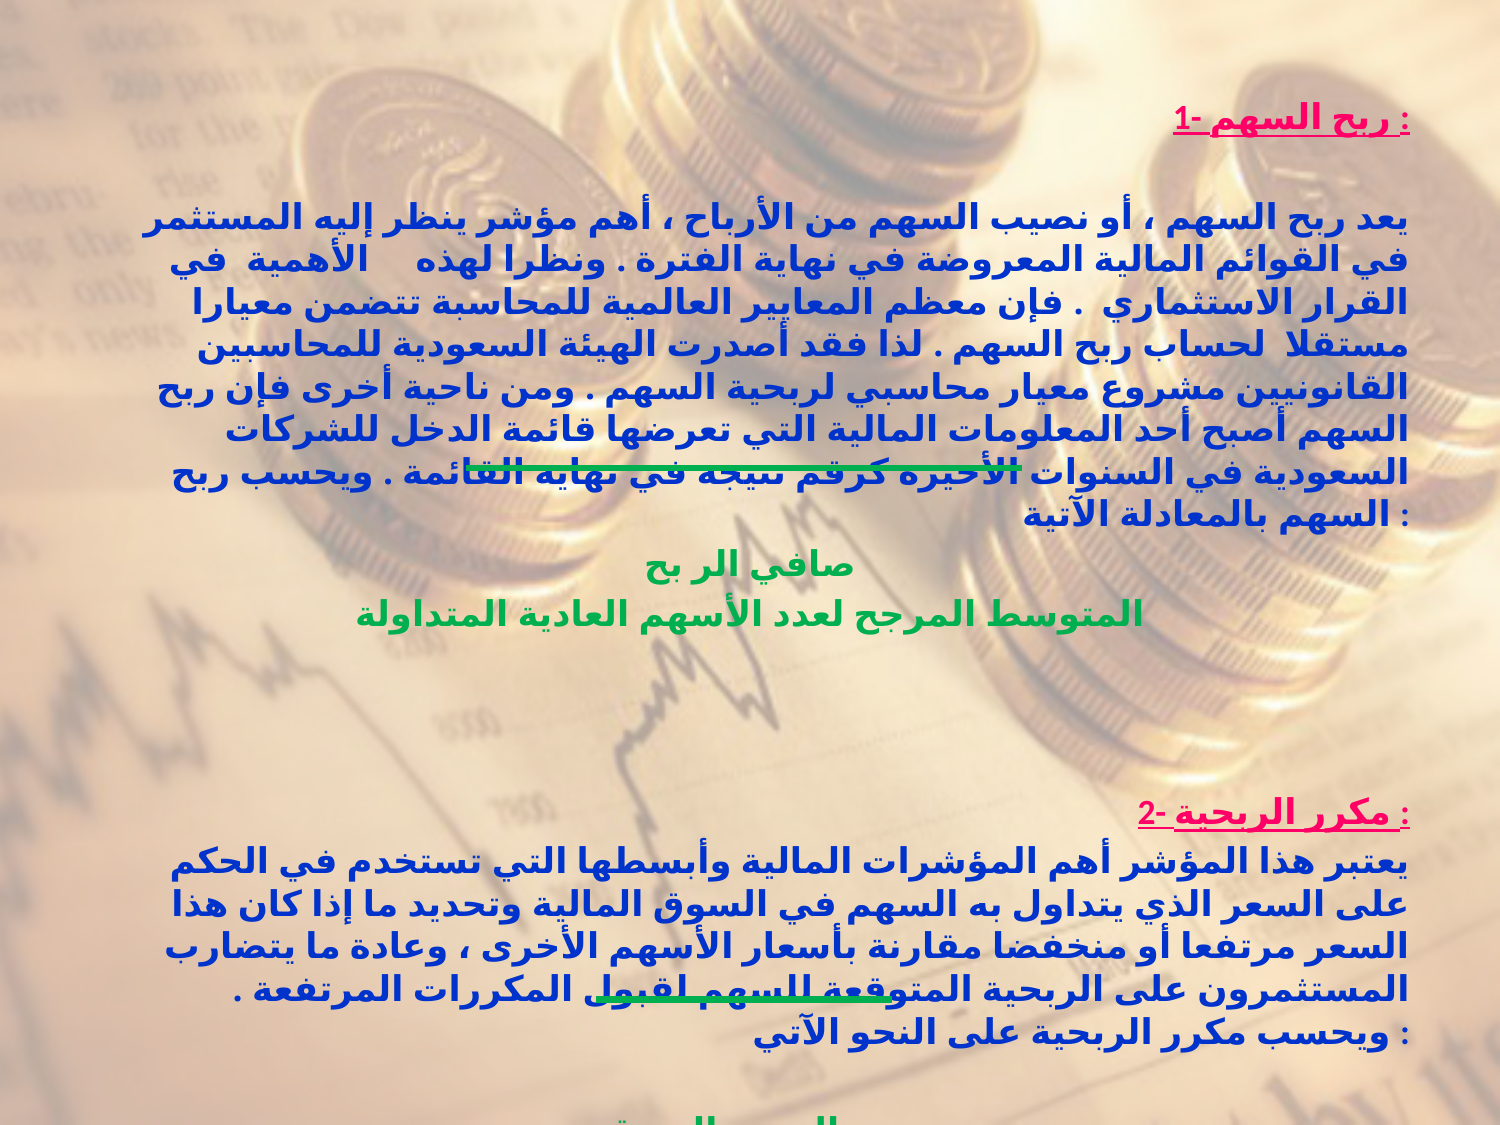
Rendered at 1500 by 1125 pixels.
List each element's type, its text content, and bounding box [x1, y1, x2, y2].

list 1- ربح السهم : يعد ربح السهم ، أو نصيب السهم من الأرباح ، أهم مؤشر ينظر إليه المستثمر في القوائم المالية المعروضة في نهاية الفترة . ونظرا لهذه الأهمية في القرار الاستثماري . فإن معظم المعايير العالمية للمحاسبة تتضمن معيارا مستقلا لحساب ربح السهم . لذا فقد أصدرت الهيئة السعودية للمحاسبين القانونيين مشروع معيار محاسبي لربحية السهم . ومن ناحية أخرى فإن ربح السهم أصبح أحد المعلومات المالية التي تعرضها قائمة الدخل للشركات السعودية في السنوات الأخيرة كرقم نتيجة في نهاية القائمة . ويحسب ربح السهم بالمعادلة الآتية : صافي الر بح المتوسط المرجح لعدد الأسهم العادية المتداولة 2- مكرر الربحية : يعتبر هذا المؤشر أهم المؤشرات المالية وأبسطها التي تستخدم في الحكم على السعر الذي يتداول به السهم في السوق المالية وتحديد ما إذا كان هذا السعر مرتفعا أو منخفضا مقارنة بأسعار الأسهم الأخرى ، وعادة ما يتضارب المستثمرون على الربحية المتوقعة للسهم لقبول المكررات المرتفعة . ويحسب مكرر الربحية على النحو الآتي : سعر السهم السوقي ربح السهم العادي [75, 37, 1425, 965]
